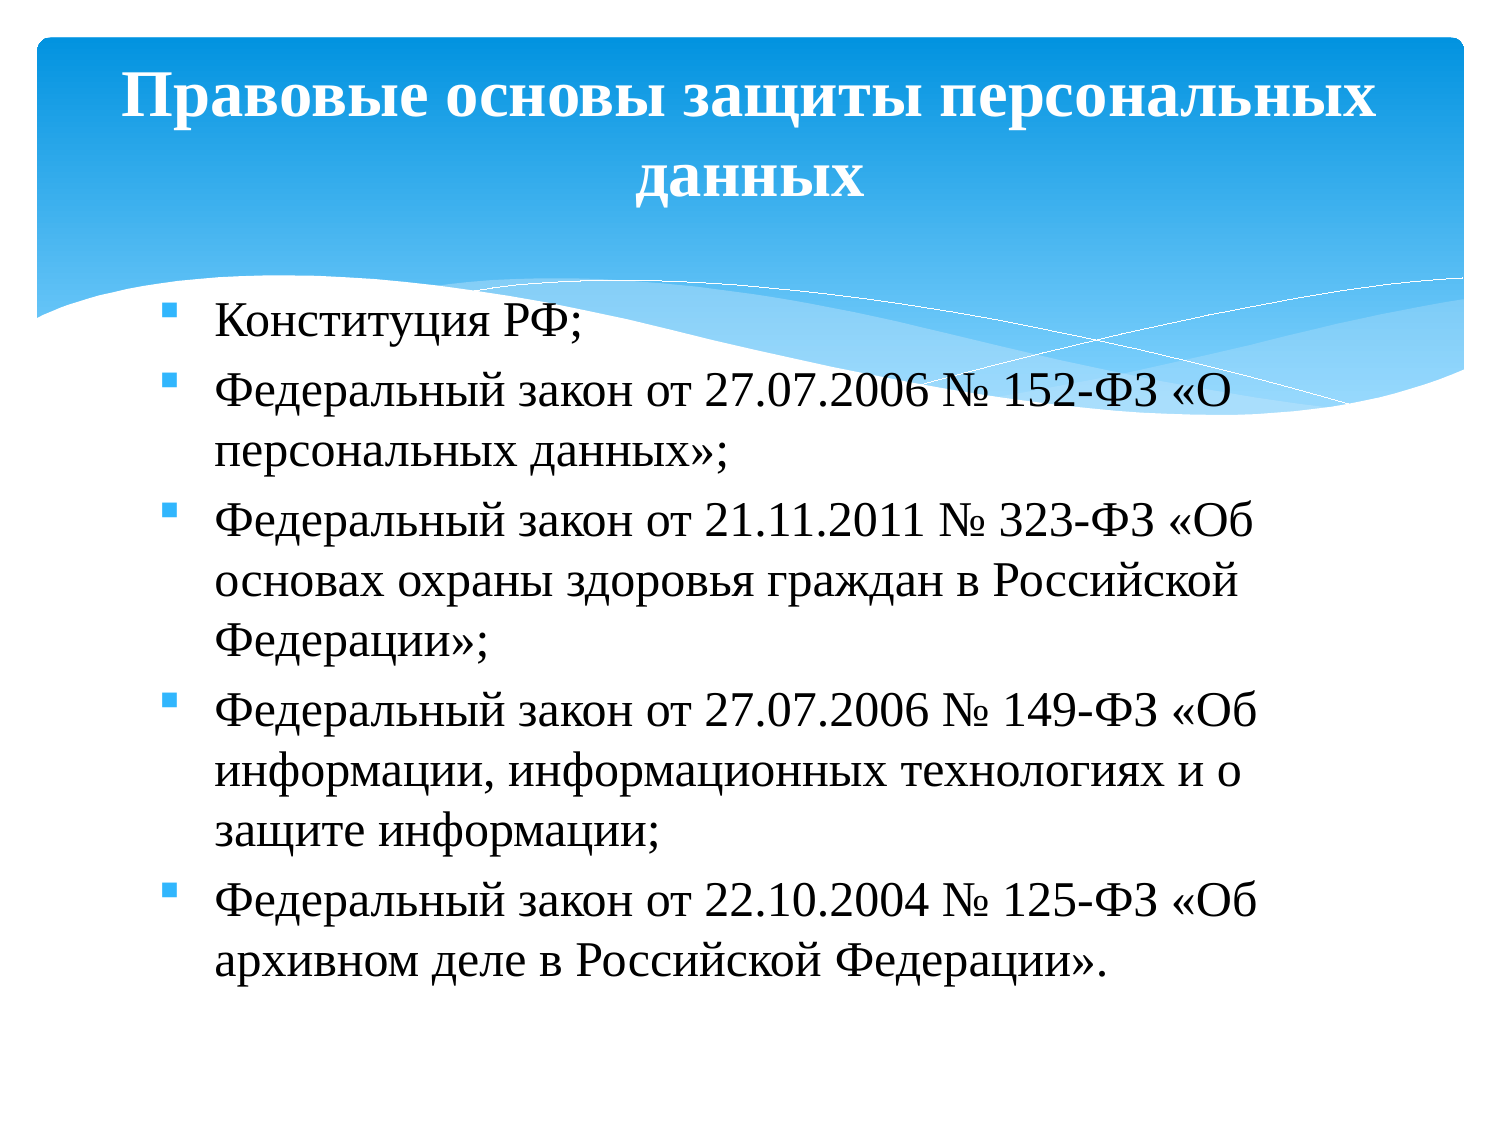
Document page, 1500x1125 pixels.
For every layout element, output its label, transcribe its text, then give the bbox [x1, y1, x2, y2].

picture [123, 73, 171, 78]
list Конституция РФ; Федеральный закон от 27.07.2006 № 152-ФЗ «О персональных данных»; Федеральный закон от 21.11.2011 № 323-ФЗ «Об основах охраны здоровья граждан в Российской Федерации»; Федеральный закон от 27.07.2006 № 149-ФЗ «Об информации, информационных технологиях и о защите информации; Федеральный закон от 22.10.2004 № 125-ФЗ «Об архивном деле в Российской Федерации». [143, 278, 1359, 1005]
title Правовые основы защиты персональных данных [75, 78, 1425, 261]
